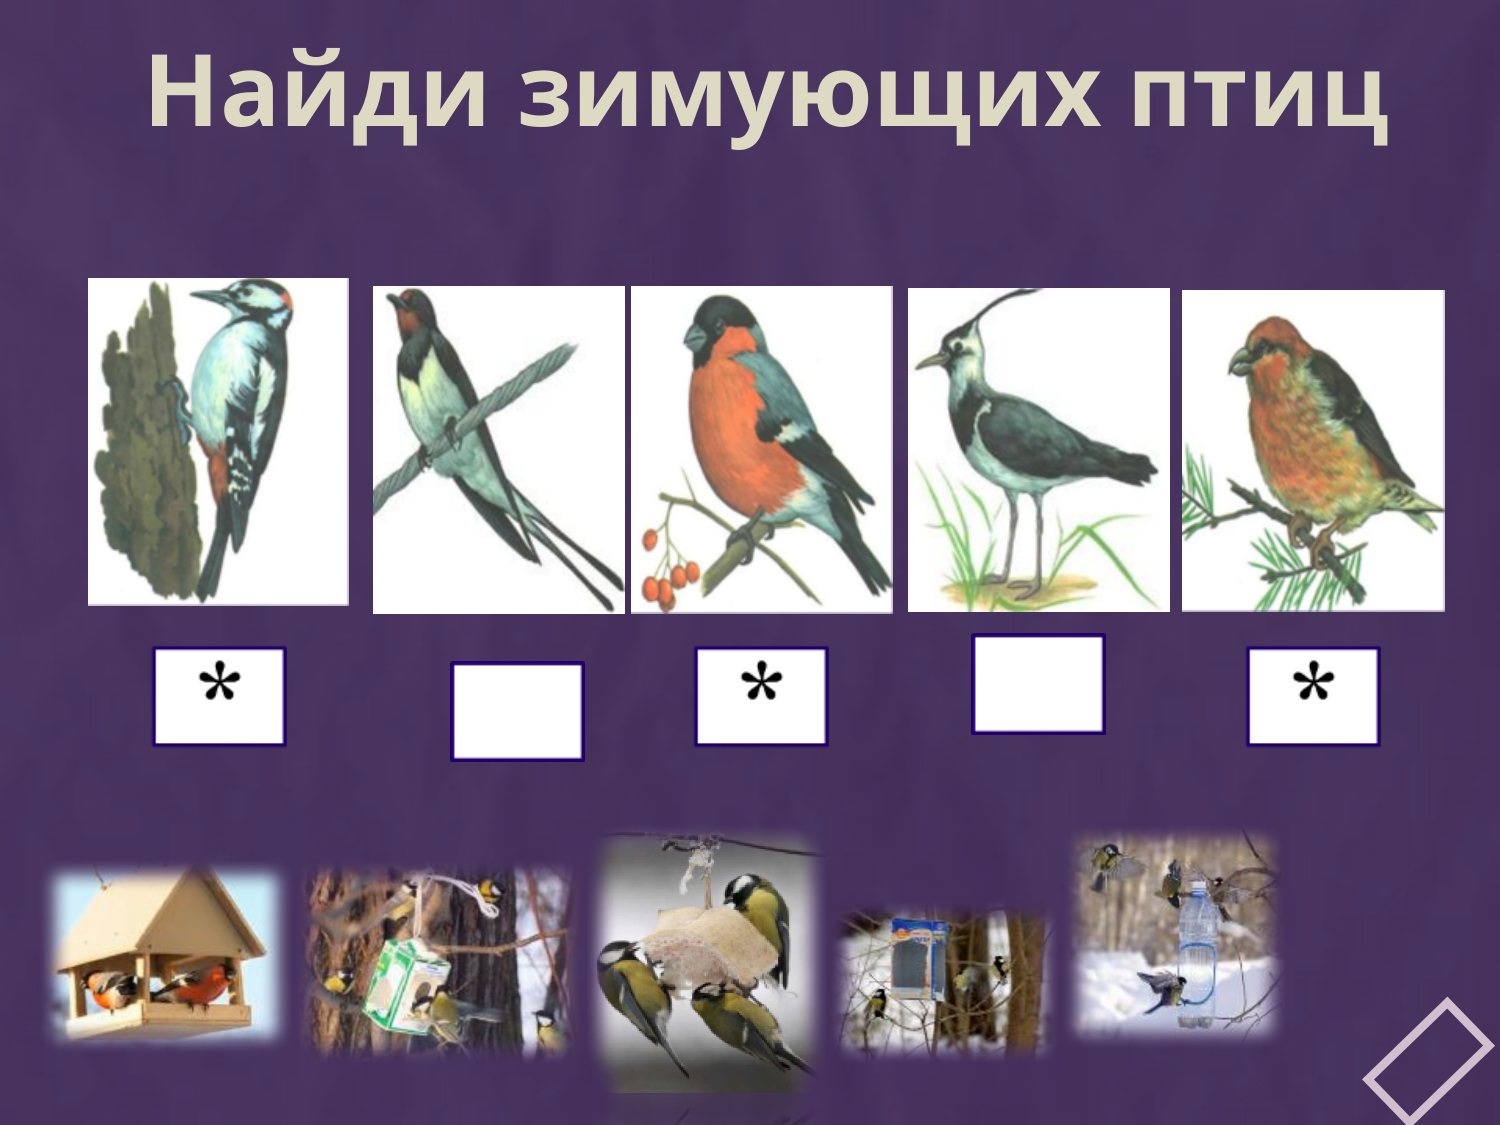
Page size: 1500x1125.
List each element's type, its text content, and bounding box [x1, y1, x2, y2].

picture [373, 286, 625, 615]
picture [971, 633, 1107, 735]
picture [907, 288, 1171, 612]
picture [88, 278, 349, 818]
picture [449, 660, 585, 763]
text_box Найди зимующих птиц [88, 19, 1445, 154]
picture [630, 286, 893, 818]
picture [1182, 290, 1446, 818]
picture [36, 822, 1290, 1125]
